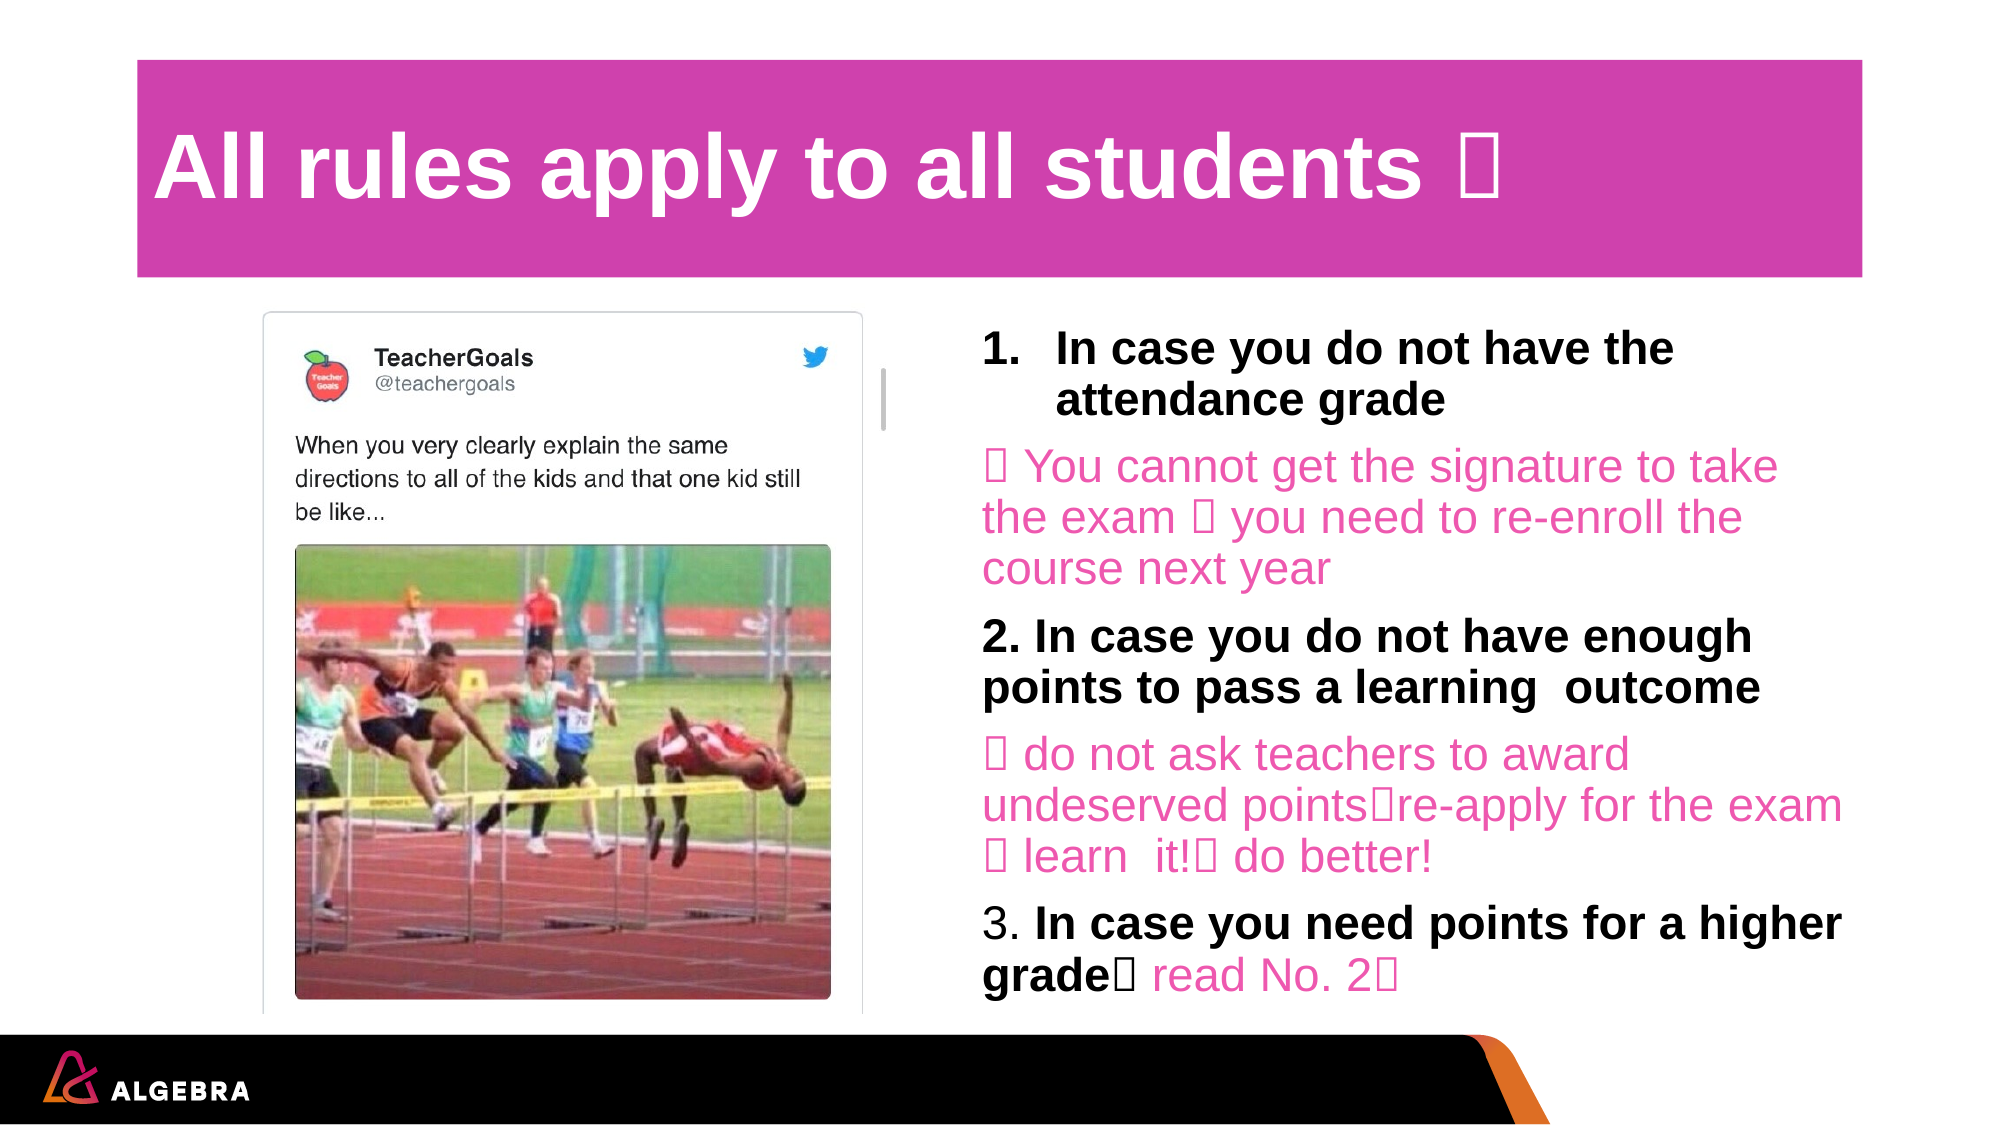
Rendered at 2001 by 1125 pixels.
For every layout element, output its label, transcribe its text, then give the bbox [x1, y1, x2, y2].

picture [0, 1034, 1733, 1125]
list In case you do not have the attendance grade  You cannot get the signature to take the exam  you need to re-enroll the course next year 2. In case you do not have enough points to pass a learning outcome  do not ask teachers to award undeserved pointsre-apply for the exam  learn it! do better! 3. In case you need points for a higher grade read No. 2 [966, 316, 1863, 1014]
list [234, 299, 891, 1014]
title All rules apply to all students  [137, 59, 1863, 278]
